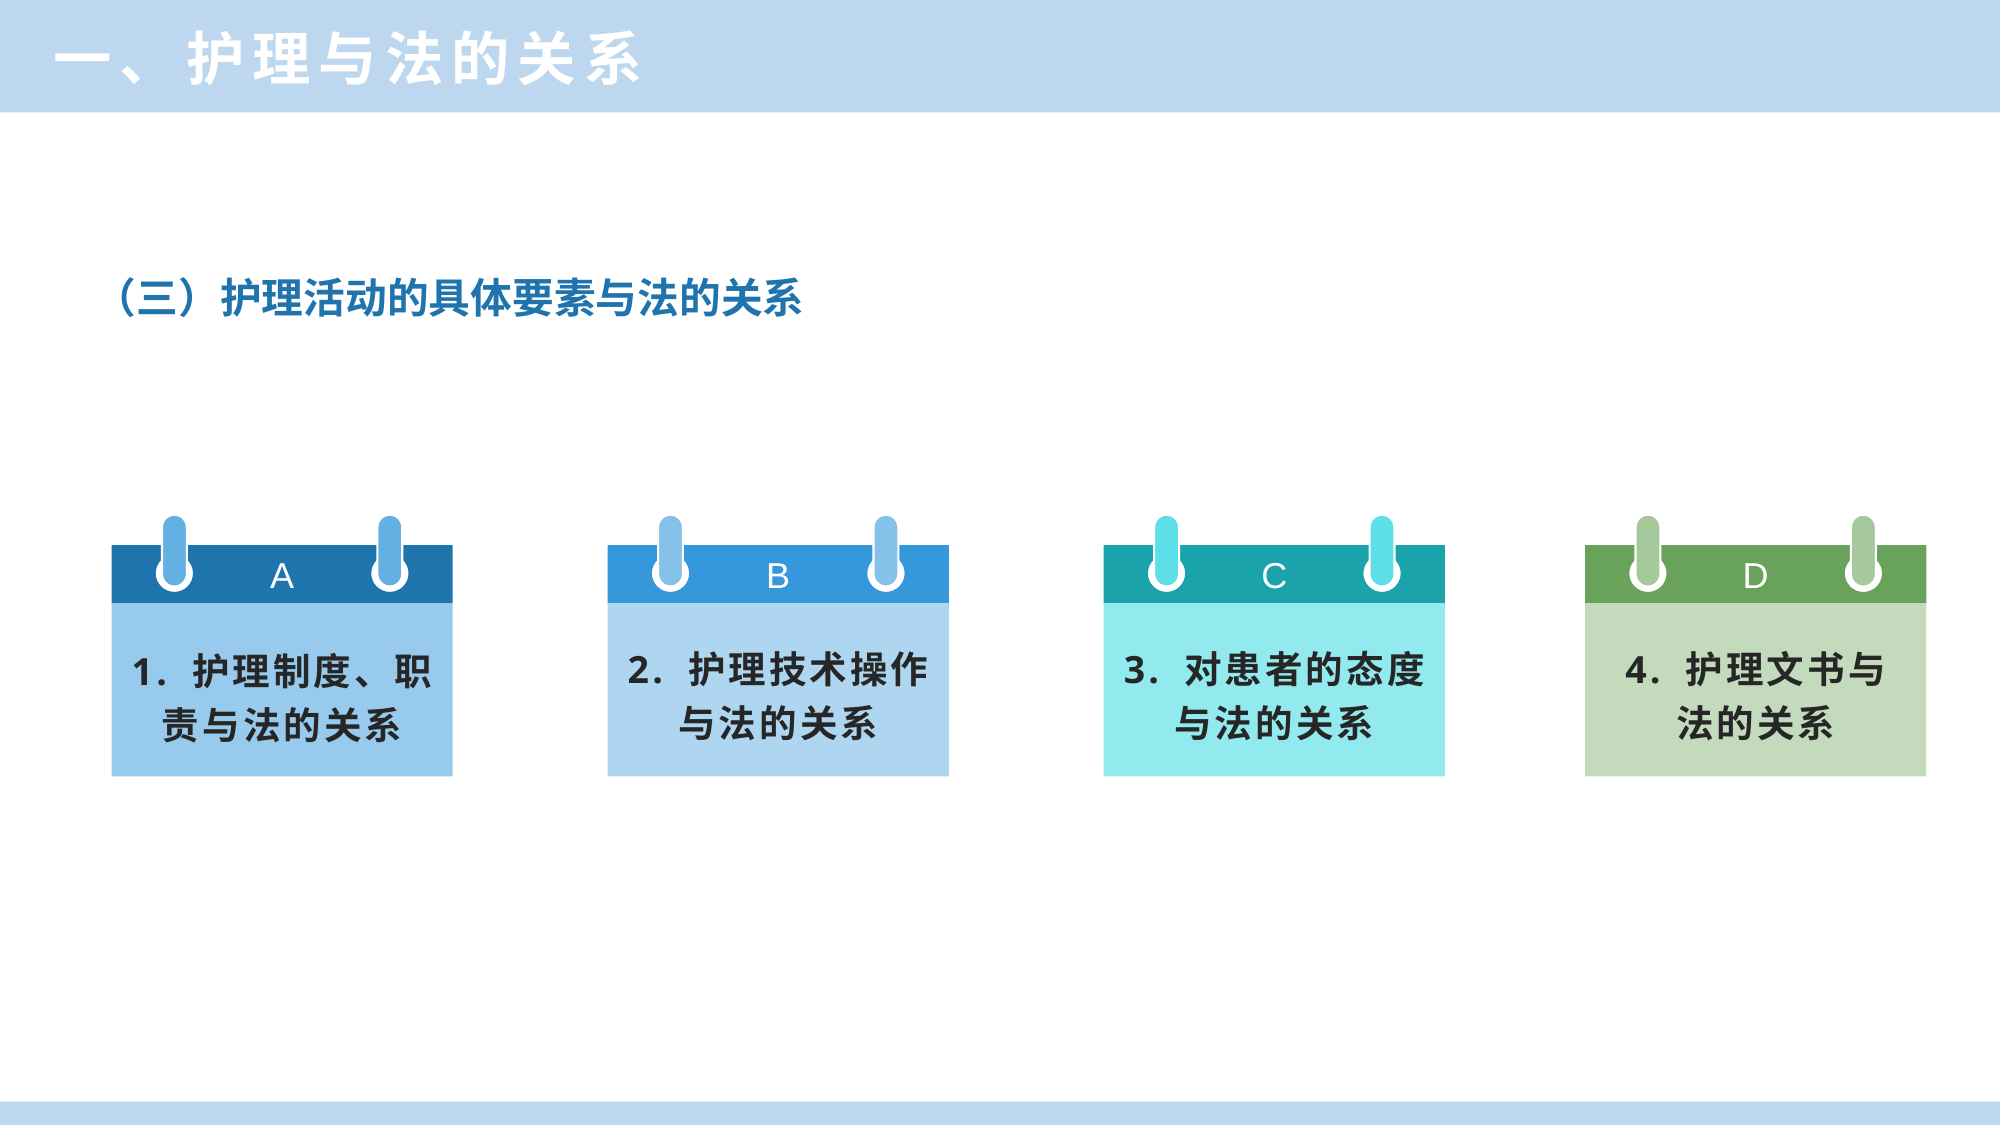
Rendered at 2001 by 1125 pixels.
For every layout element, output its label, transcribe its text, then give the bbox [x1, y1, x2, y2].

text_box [1103, 514, 1445, 777]
text_box （三）护理活动的具体要素与法的关系 [80, 264, 874, 330]
text_box 一、护理与法的关系 [41, 16, 655, 98]
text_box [607, 514, 949, 777]
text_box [111, 514, 453, 777]
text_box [1585, 514, 1927, 777]
